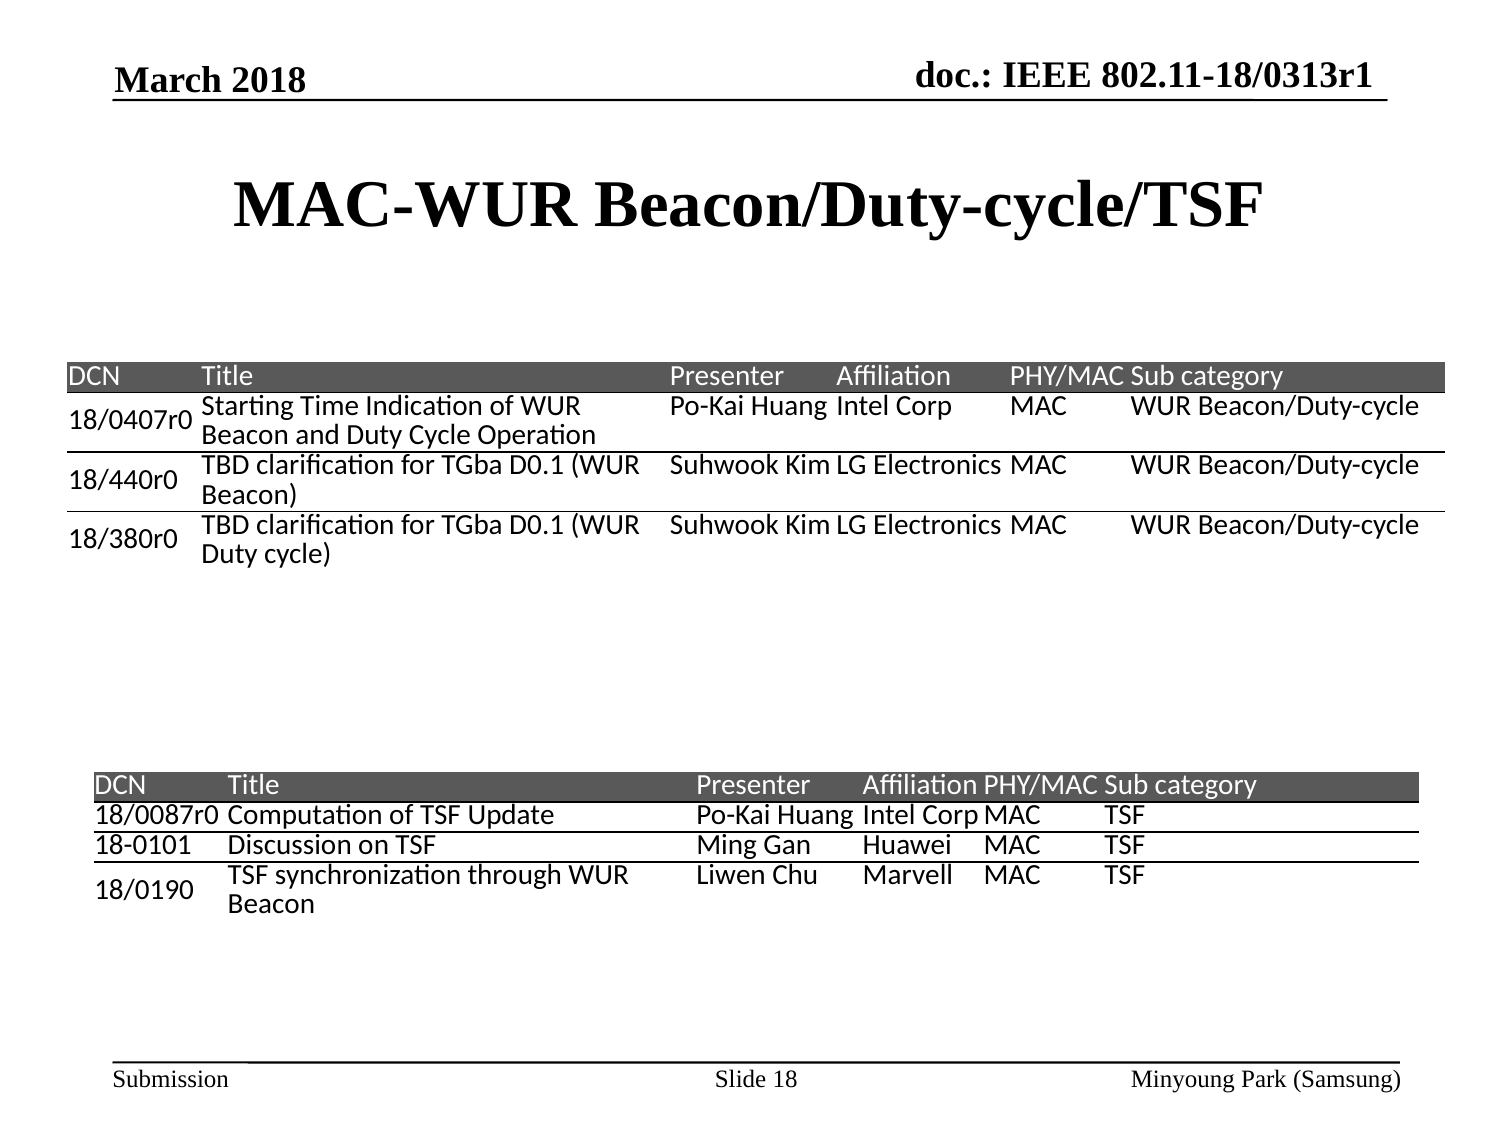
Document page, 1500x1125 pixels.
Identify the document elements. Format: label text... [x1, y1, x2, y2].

table_cell Intel Corp [836, 393, 1009, 451]
table_cell MAC [1009, 512, 1130, 571]
table_header Affiliation [836, 362, 1009, 392]
table_header PHY/MAC [1009, 362, 1130, 392]
table_cell Suhwook Kim [669, 512, 836, 571]
table_header DCN [94, 772, 227, 801]
table_cell TBD clarification for TGba D0.1 (WUR Beacon) [201, 453, 669, 511]
table_cell Huawei [862, 833, 983, 861]
table_cell MAC [1009, 393, 1130, 451]
table_header Sub category [1104, 772, 1419, 801]
table_cell 18/0087r0 [94, 803, 227, 831]
table_cell MAC [983, 863, 1104, 921]
table_cell Intel Corp [862, 803, 983, 831]
table_cell MAC [983, 803, 1104, 831]
table_cell Po-Kai Huang [669, 393, 836, 451]
table_cell TSF [1104, 803, 1419, 831]
table_cell 18/440r0 [67, 453, 201, 511]
footer Minyoung Park (Samsung) [949, 1061, 1402, 1093]
table_header Title [201, 362, 669, 392]
table_cell Liwen Chu [695, 863, 862, 921]
table_cell TSF synchronization through WUR Beacon [227, 863, 695, 921]
slide_number Slide 18 [712, 1061, 800, 1093]
table_cell LG Electronics [836, 453, 1009, 511]
table_cell WUR Beacon/Duty-cycle [1130, 453, 1445, 511]
table_cell Discussion on TSF [227, 833, 695, 861]
table_header Title [227, 772, 695, 801]
table_cell Po-Kai Huang [695, 803, 862, 831]
table_cell WUR Beacon/Duty-cycle [1130, 393, 1445, 451]
table_header Presenter [695, 772, 862, 801]
table_cell 18-0101 [94, 833, 227, 861]
table_cell TSF [1104, 833, 1419, 861]
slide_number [114, 54, 335, 101]
table_header Presenter [669, 362, 836, 392]
table_cell 18/0190 [94, 863, 227, 921]
table_cell 18/380r0 [67, 512, 201, 571]
table_cell MAC [1009, 453, 1130, 511]
table_cell Marvell [862, 863, 983, 921]
table_cell 18/0407r0 [67, 393, 201, 451]
title MAC-WUR Beacon/Duty-cycle/TSF [112, 112, 1388, 288]
table_header Sub category [1130, 362, 1445, 392]
table_cell Suhwook Kim [669, 453, 836, 511]
table_cell TBD clarification for TGba D0.1 (WUR Duty cycle) [201, 512, 669, 571]
table_cell TSF [1104, 863, 1419, 921]
table_header DCN [67, 362, 201, 392]
table_cell LG Electronics [836, 512, 1009, 571]
table_cell MAC [983, 833, 1104, 861]
table_cell WUR Beacon/Duty-cycle [1130, 512, 1445, 571]
table_cell Ming Gan [695, 833, 862, 861]
table_cell Computation of TSF Update [227, 803, 695, 831]
table_cell Starting Time Indication of WUR Beacon and Duty Cycle Operation [201, 393, 669, 451]
table_header PHY/MAC [983, 772, 1104, 801]
table_header Affiliation [862, 772, 983, 801]
